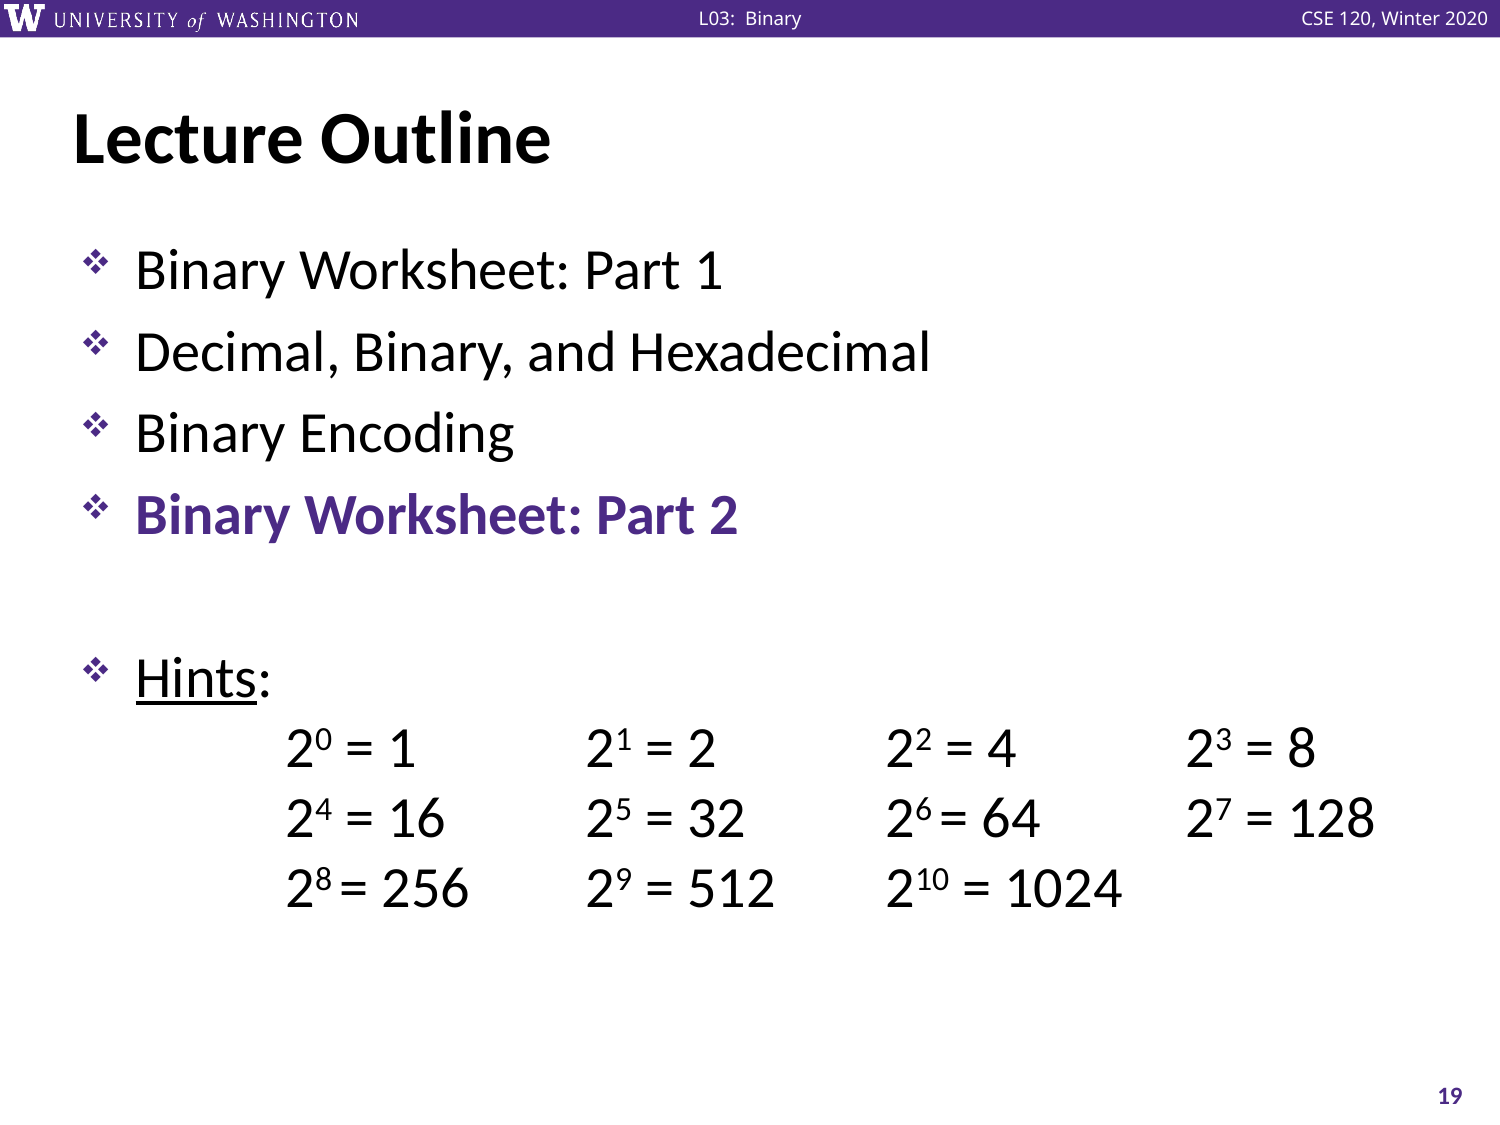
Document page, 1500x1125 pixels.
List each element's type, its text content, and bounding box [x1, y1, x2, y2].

list Binary Worksheet: Part 1 Decimal, Binary, and Hexadecimal Binary Encoding Binary Worksheet: Part 2 Hints: 20 = 1 21 = 2 22 = 4 23 = 8 24 = 16 25 = 32 26 = 64 27 = 128 28 = 256 29 = 512 210 = 1024 [64, 223, 1438, 1040]
slide_number 19 [1400, 1065, 1500, 1125]
picture [4, 4, 358, 32]
title Lecture Outline [58, 71, 1438, 197]
